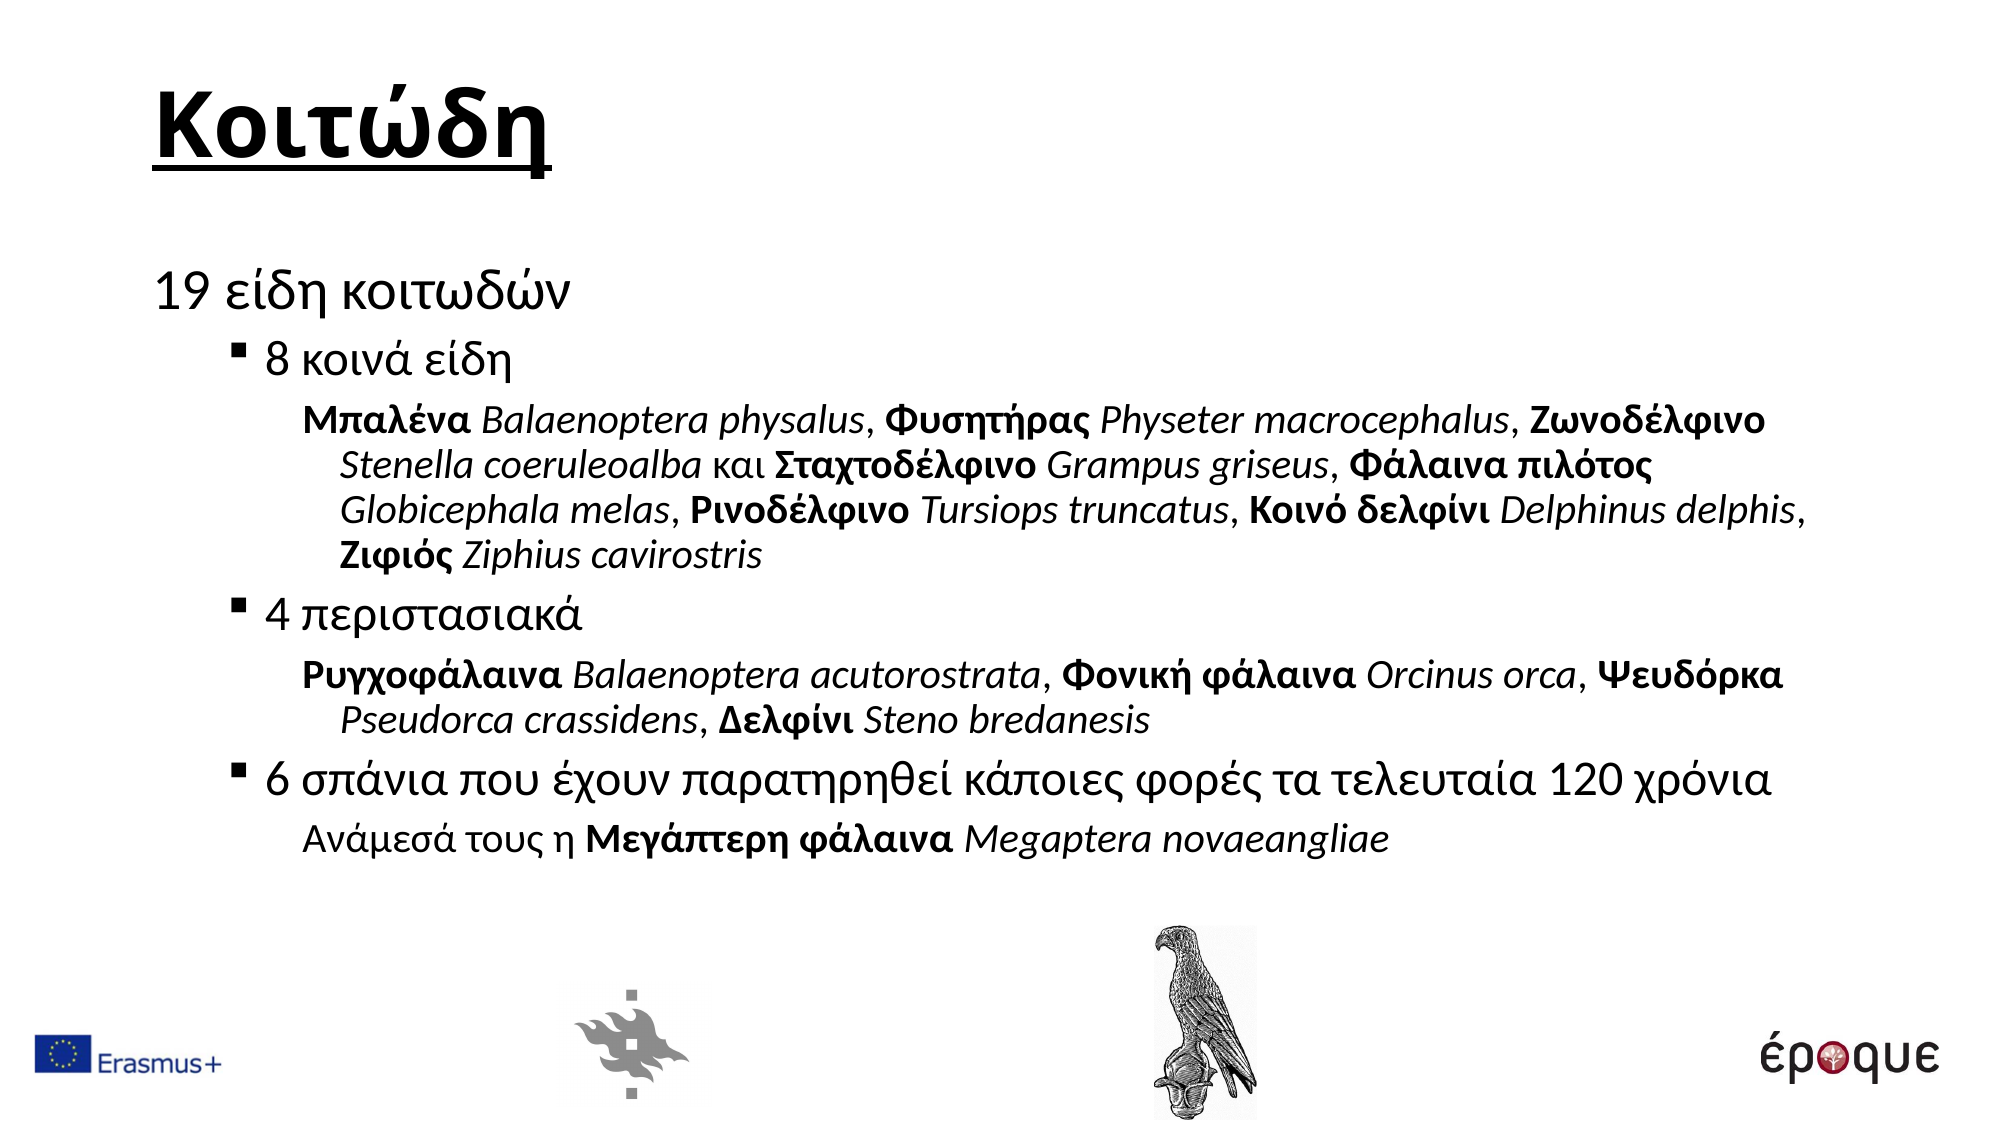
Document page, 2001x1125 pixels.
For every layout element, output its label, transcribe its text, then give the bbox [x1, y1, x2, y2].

picture [33, 1024, 223, 1084]
title Κοιτώδη [137, 36, 1863, 220]
picture [1761, 1031, 1939, 1084]
picture [1154, 925, 1258, 1120]
list 19 είδη κοιτωδών 8 κοινά είδη Μπαλένα Balaenoptera physalus, Φυσητήρας Physeter macrocephalus, Ζωνοδέλφινο Stenella coeruleoalba και Σταχτοδέλφινο Grampus griseus, Φάλαινα πιλότος Globicephala melas, Ρινοδέλφινο Tursiops truncatus, Κοινό δελφίνι Delphinus delphis, Ζιφιός Ziphius cavirostris 4 περιστασιακά Ρυγχοφάλαινα Balaenoptera acutorostrata, Φονική φάλαινα Orcinus orca, Ψευδόρκα Pseudorca crassidens, Δελφίνι Steno bredanesis 6 σπάνια που έχουν παρατηρηθεί κάποιες φορές τα τελευταία 120 χρόνια Ανάμεσά τους η Μεγάπτερη φάλαινα Megaptera novaeangliae [137, 251, 1863, 1011]
picture [556, 981, 712, 1107]
